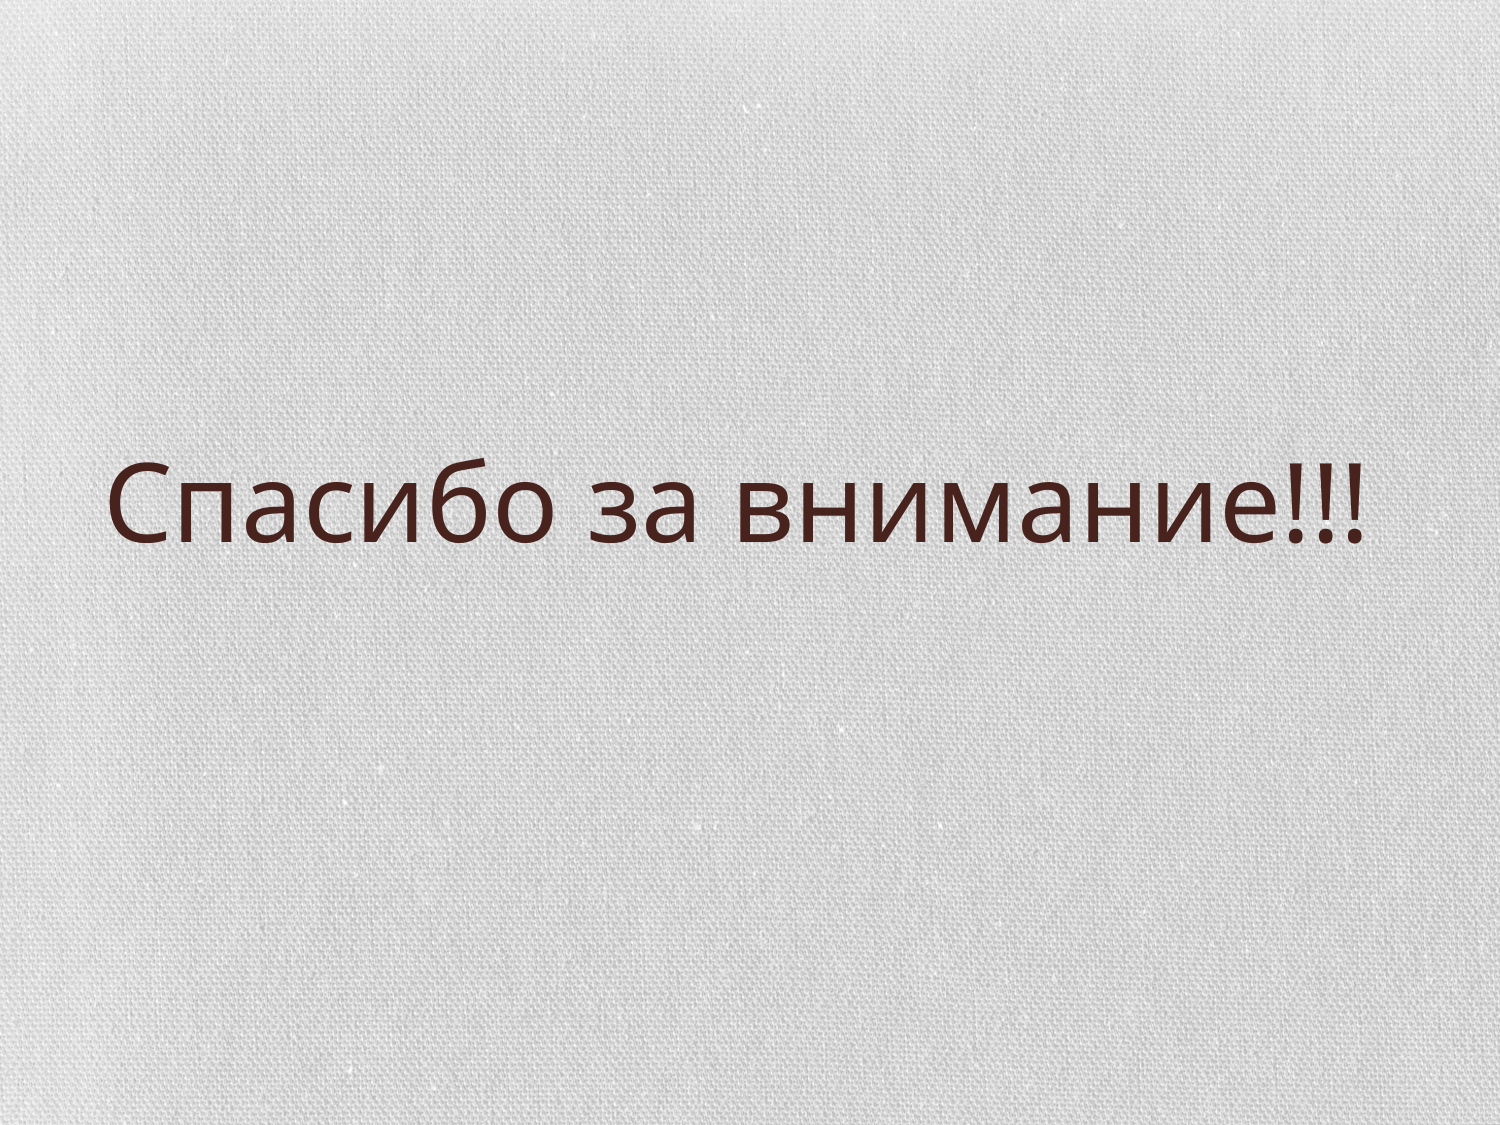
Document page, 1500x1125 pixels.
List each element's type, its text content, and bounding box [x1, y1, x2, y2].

title Спасибо за внимание!!! [88, 397, 1498, 573]
